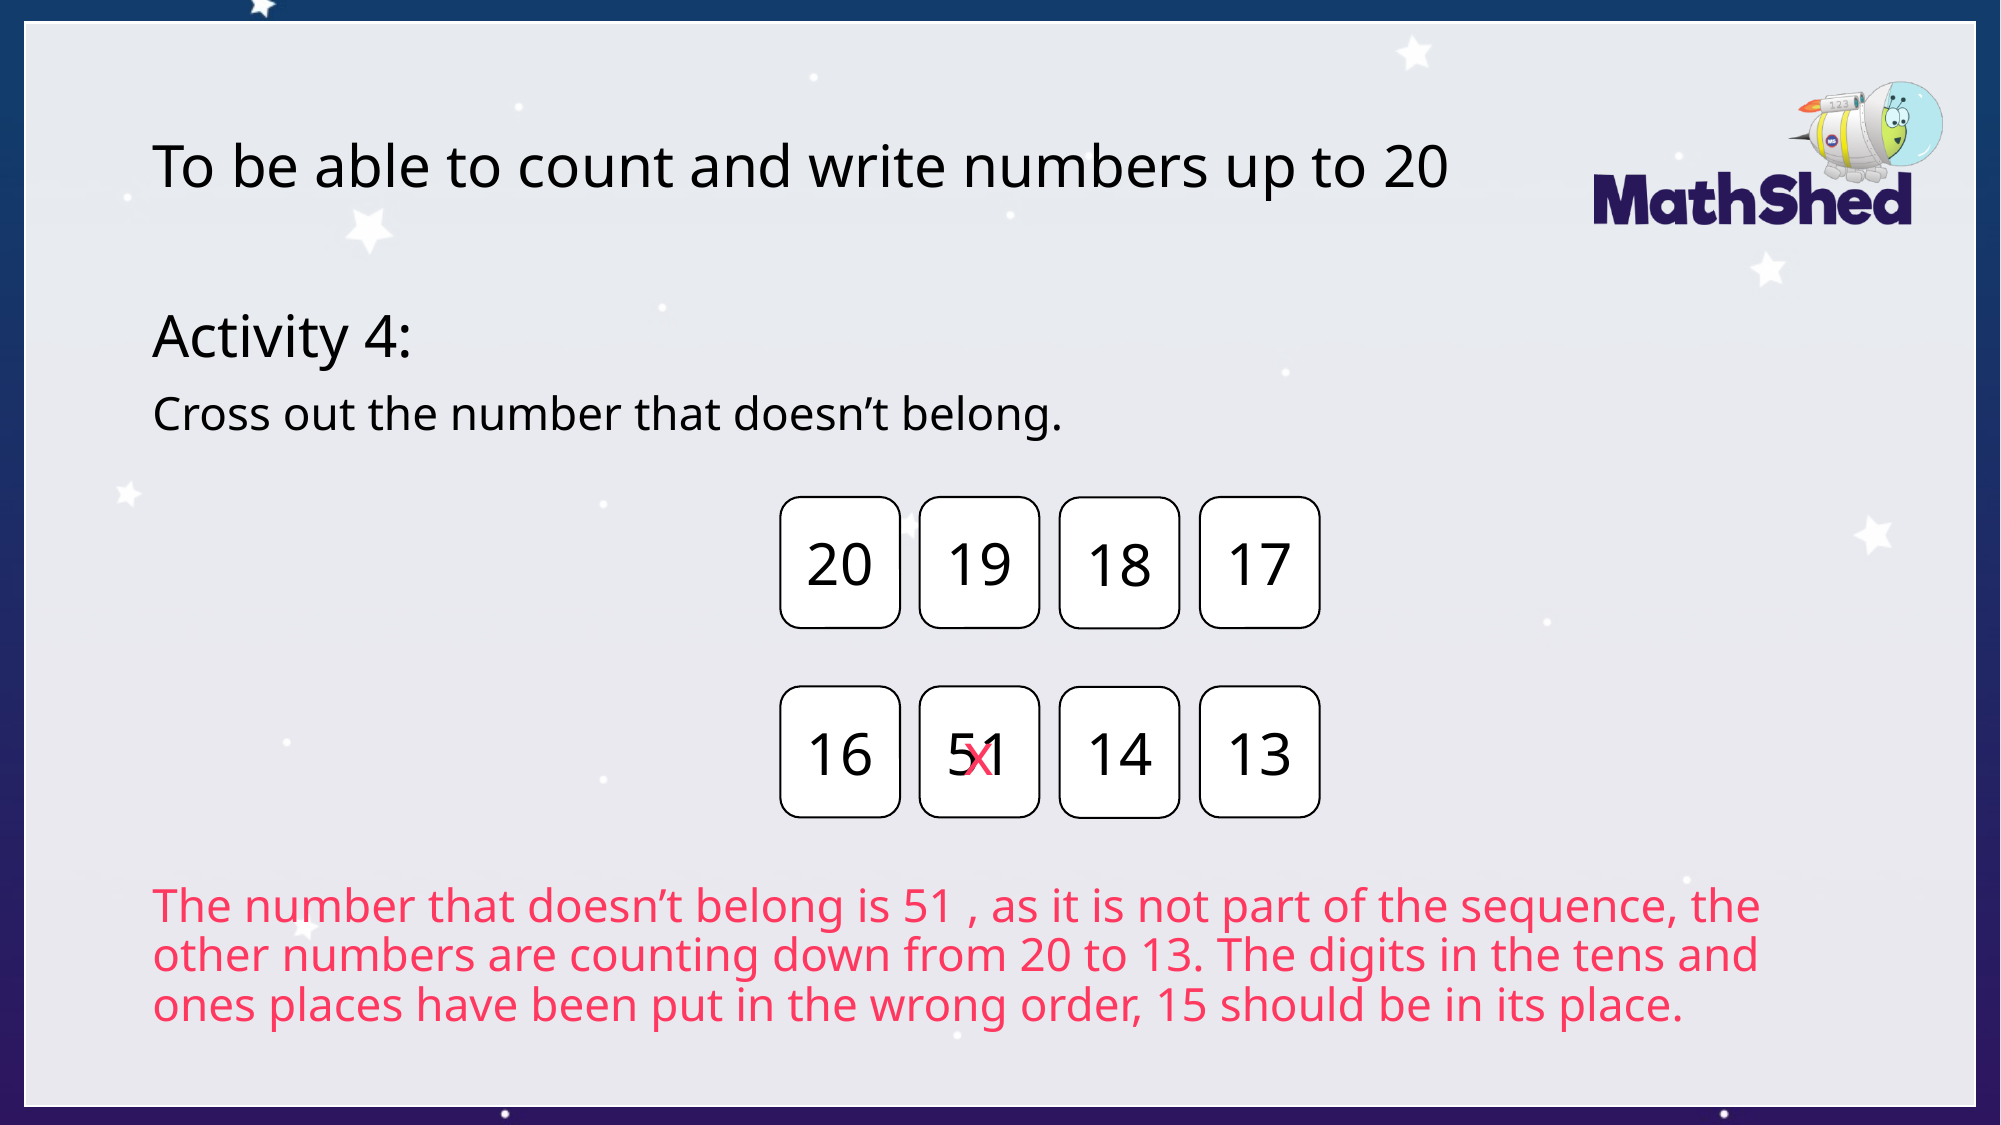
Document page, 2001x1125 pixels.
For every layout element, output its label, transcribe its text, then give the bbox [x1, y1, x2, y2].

text_box x [917, 685, 1040, 819]
text_box [1022, 685, 1044, 819]
text_box 19 [918, 496, 936, 629]
text_box 13 [1198, 685, 1321, 819]
text_box [921, 495, 1044, 630]
list Activity 4: Cross out the number that doesn’t belong. The number that doesn’t belong is 51 , as it is not part of the sequence, the other numbers are counting down from 20 to 13. The digits in the tens and ones places have been put in the wrong order, 15 should be in its place. [137, 299, 1863, 1066]
text_box 17 [1198, 495, 1321, 630]
text_box 18 [1058, 496, 1181, 630]
text_box 20 [779, 495, 902, 630]
text_box 16 [779, 685, 902, 819]
text_box 14 [1058, 685, 1181, 819]
title To be able to count and write numbers up to 20 [137, 59, 1578, 278]
picture [0, 0, 2001, 1125]
